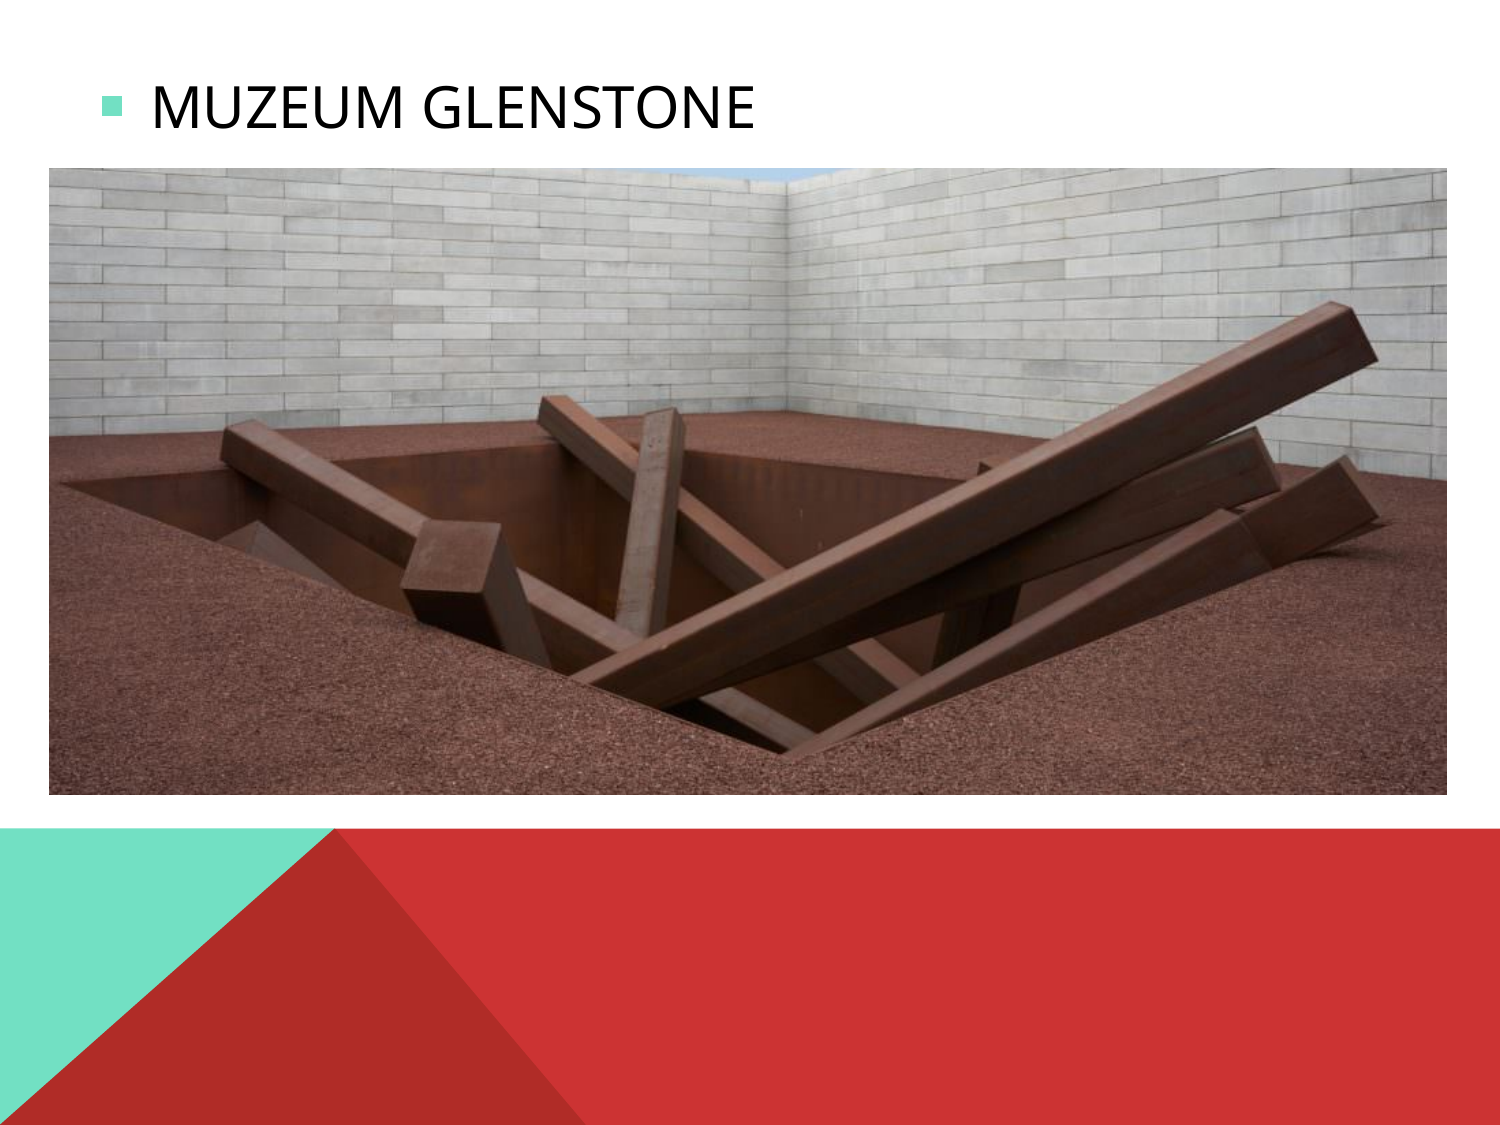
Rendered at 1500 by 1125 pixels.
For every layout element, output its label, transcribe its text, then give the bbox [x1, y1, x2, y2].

text_box [98, 92, 126, 120]
title Muzeum glenstone [135, 60, 1369, 150]
picture [48, 168, 1448, 795]
